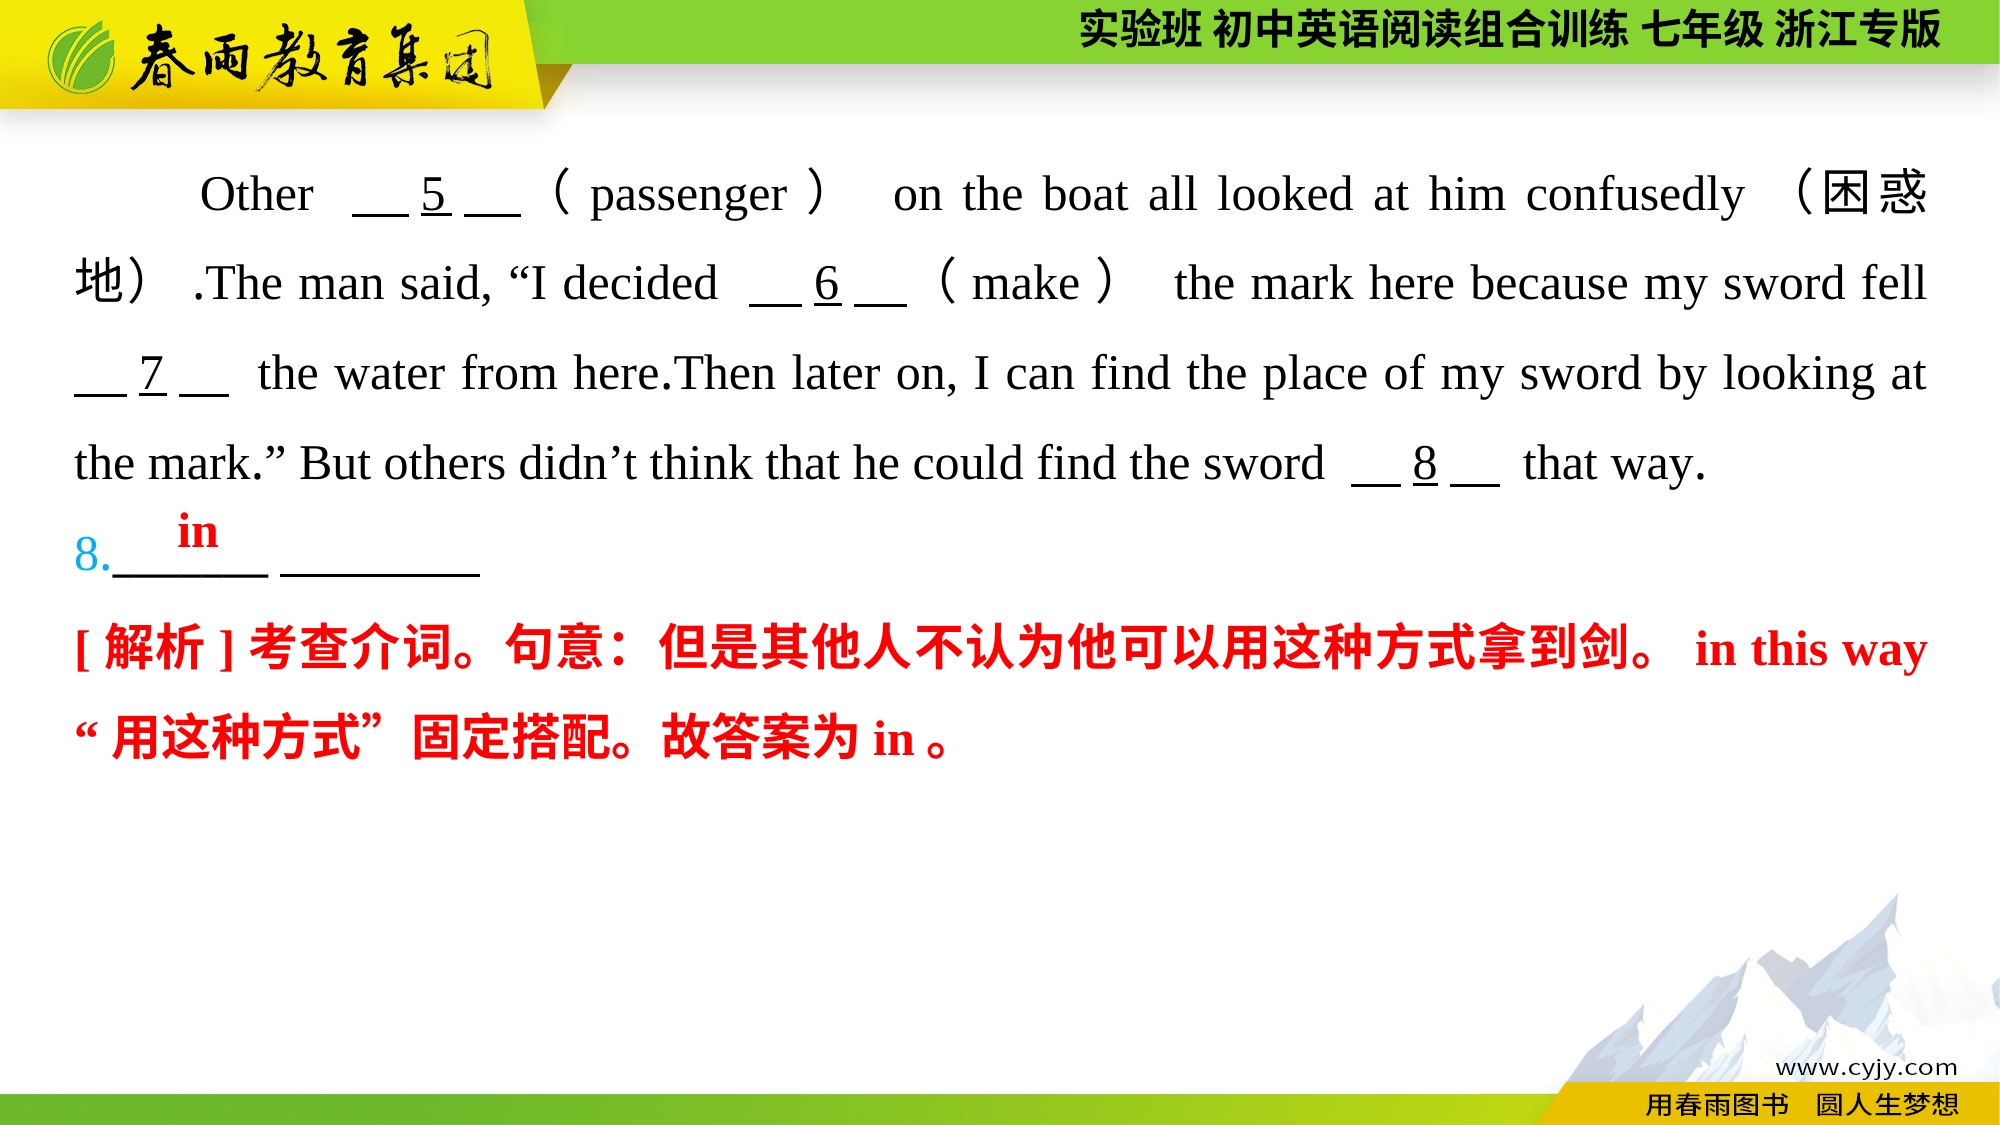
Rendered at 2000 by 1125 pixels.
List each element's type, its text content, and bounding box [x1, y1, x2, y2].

picture [0, 0, 2000, 1125]
list Other 5 （passenger） on the boat all looked at him confusedly（困惑地）.The man said, “I decided 6 （make） the mark here because my sword fell 7 the water from here.Then later on, I can find the place of my sword by looking at the mark.” But others didn’t think that he could find the sword 8 that way. 8._______ [59, 122, 1944, 577]
text_box in [149, 490, 247, 565]
text_box [解析]考查介词。句意：但是其他人不认为他可以用这种方式拿到剑。in this way “用这种方式”固定搭配。故答案为in。 [59, 577, 1944, 773]
